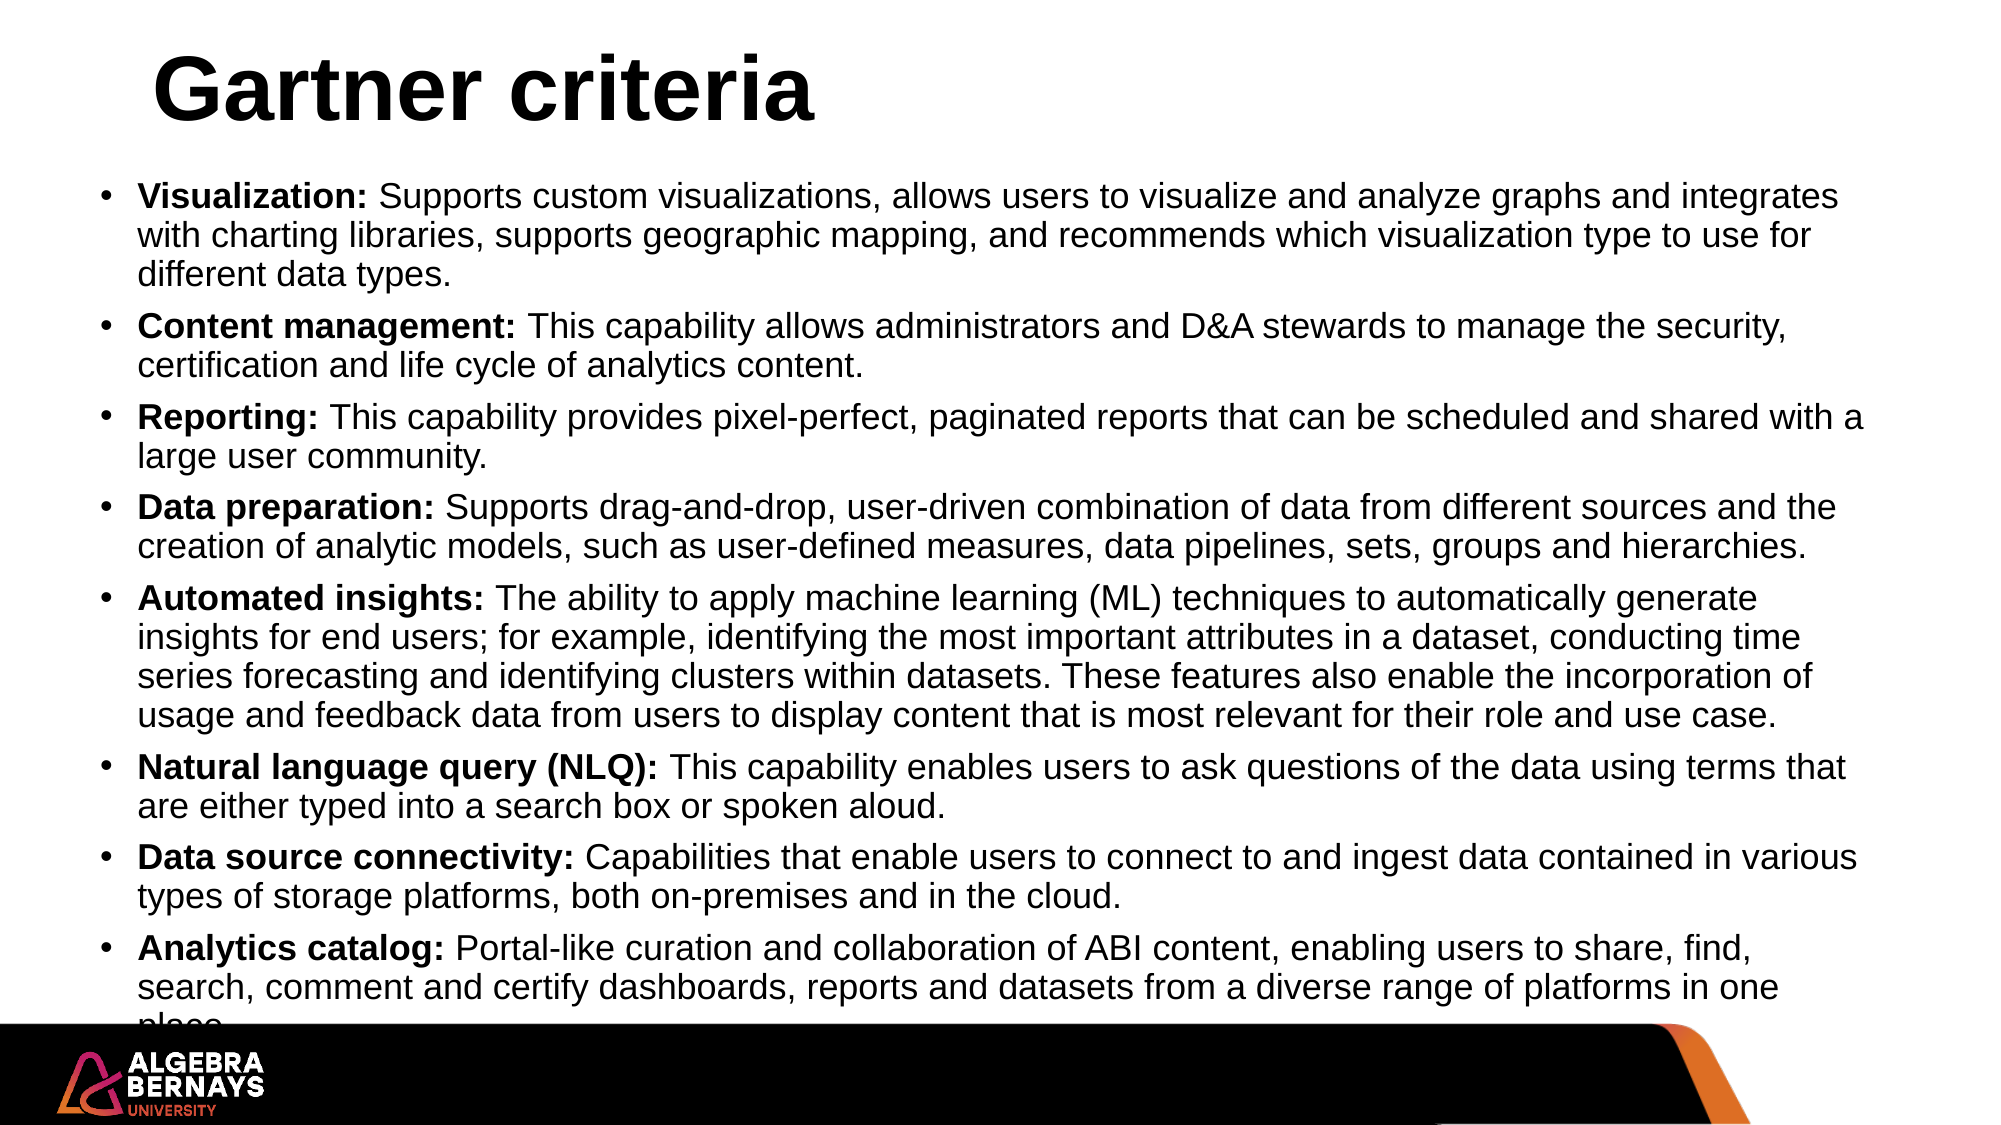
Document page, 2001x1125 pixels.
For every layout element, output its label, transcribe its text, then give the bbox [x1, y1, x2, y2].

picture [0, 1023, 1958, 1125]
list Visualization: Supports custom visualizations, allows users to visualize and analyze graphs and integrates with charting libraries, supports geographic mapping, and recommends which visualization type to use for different data types. Content management: This capability allows administrators and D&A stewards to manage the security, certification and life cycle of analytics content. Reporting: This capability provides pixel-perfect, paginated reports that can be scheduled and shared with a large user community.​ Data preparation: Supports drag-and-drop, user-driven combination of data from different sources and the creation of analytic models, such as user-defined measures, data pipelines, sets, groups and hierarchies. Automated insights: The ability to apply machine learning (ML) techniques to automatically generate insights for end users; for example, identifying the most important attributes in a dataset, conducting time series forecasting and identifying clusters within datasets. These features also enable the incorporation of usage and feedback data from users to display content that is most relevant for their role and use case. Natural language query (NLQ): This capability enables users to ask questions of the data using terms that are either typed into a search box or spoken aloud. Data source connectivity: Capabilities that enable users to connect to and ingest data contained in various types of storage platforms, both on-premises and in the cloud. ​ Analytics catalog: Portal-like curation and collaboration of ABI content, enabling users to share, find, search, comment and certify dashboards, reports and datasets from a diverse range of platforms in one place. [85, 170, 1891, 1066]
title Gartner criteria [137, 11, 1863, 170]
